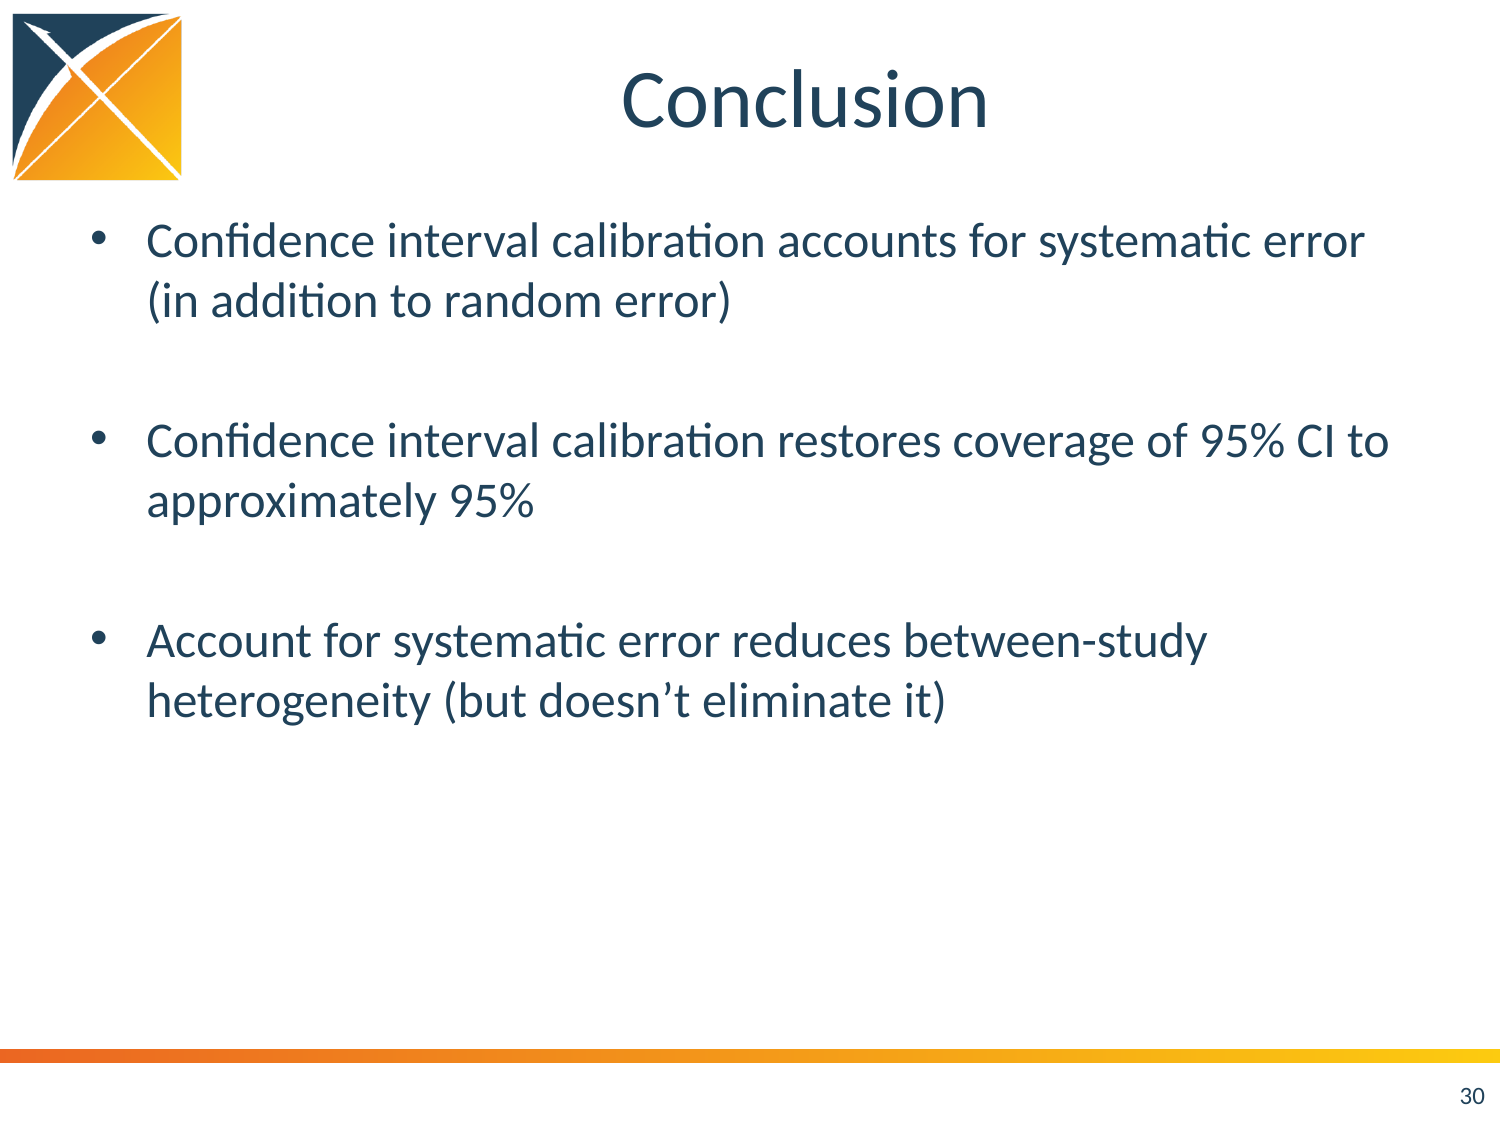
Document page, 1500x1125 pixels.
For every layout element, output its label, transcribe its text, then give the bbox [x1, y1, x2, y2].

title Conclusion [187, 24, 1425, 163]
slide_number 30 [1149, 1065, 1500, 1125]
picture [0, 0, 206, 200]
list Confidence interval calibration accounts for systematic error (in addition to random error) Confidence interval calibration restores coverage of 95% CI to approximately 95% Account for systematic error reduces between-study heterogeneity (but doesn’t eliminate it) [75, 200, 1425, 1005]
